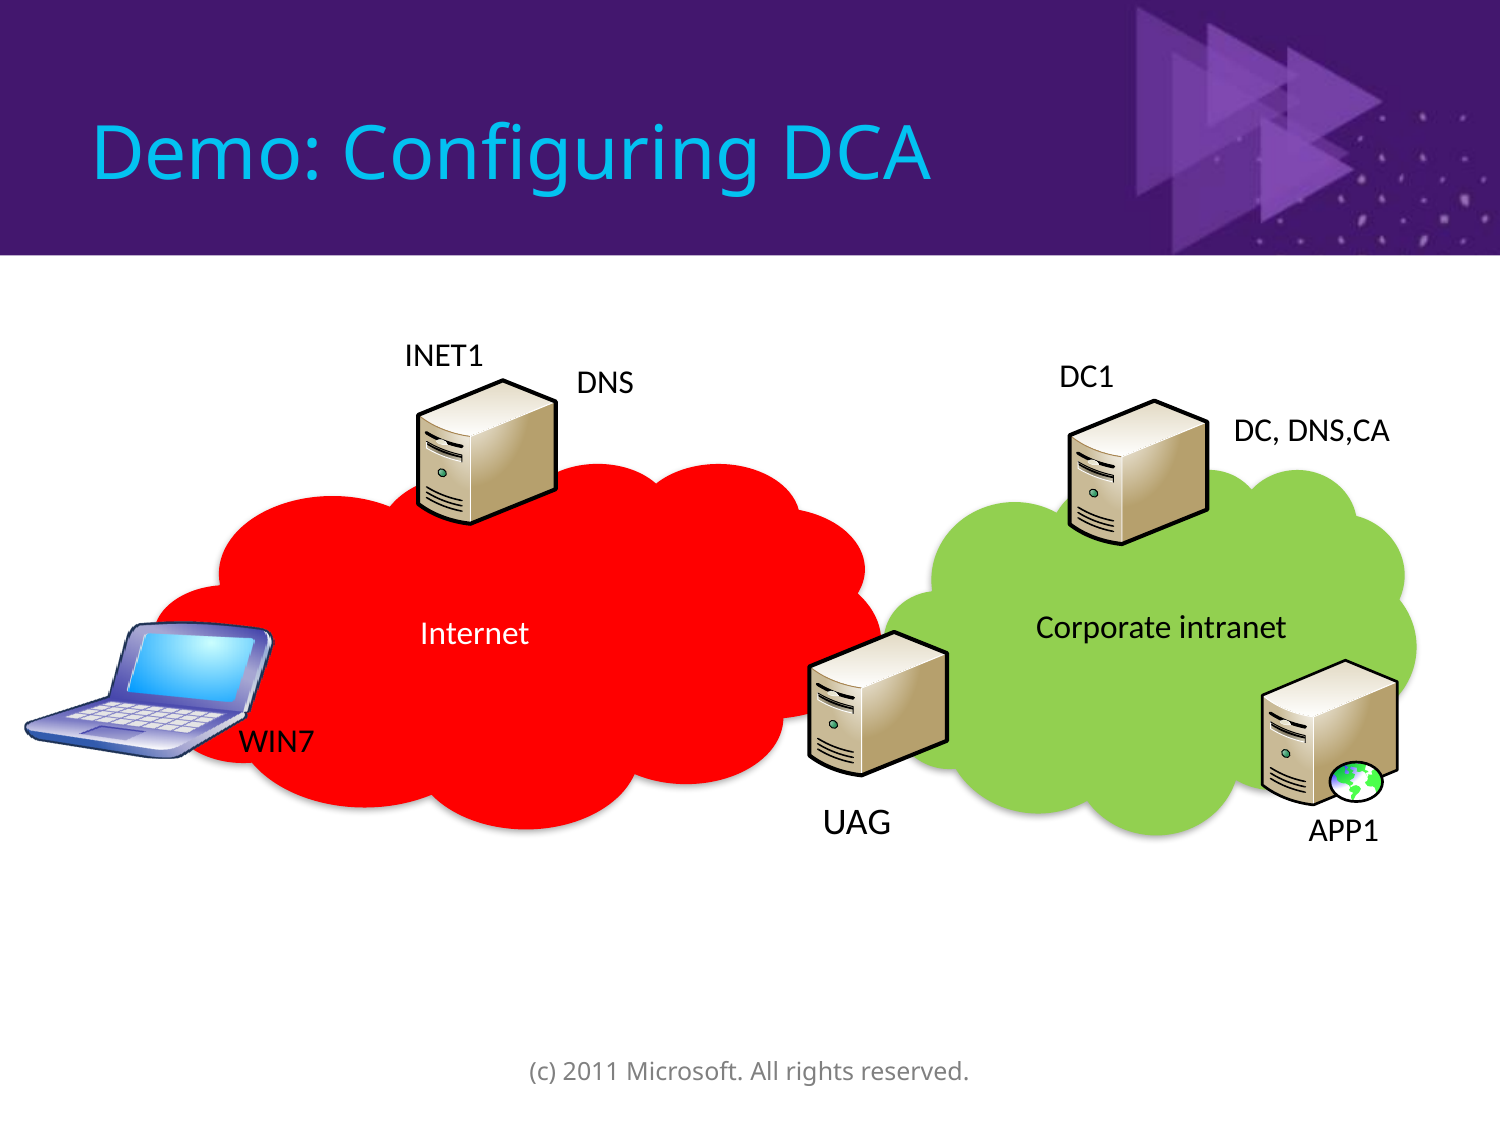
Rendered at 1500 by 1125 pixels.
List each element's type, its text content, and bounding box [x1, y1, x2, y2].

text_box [1257, 656, 1402, 809]
picture [0, 0, 1500, 255]
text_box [1064, 396, 1213, 549]
text_box Internet [405, 604, 545, 659]
footer (c) 2011 Microsoft. All rights reserved. [512, 1042, 988, 1103]
text_box Corporate intranet [1021, 598, 1303, 653]
text_box DC1 [1044, 346, 1130, 402]
text_box WIN7 [273, 711, 330, 767]
text_box DC, DNS,CA [1219, 400, 1406, 456]
text_box INET1 [389, 326, 499, 381]
picture [24, 621, 275, 760]
text_box [886, 469, 1417, 836]
text_box DNS [561, 352, 649, 408]
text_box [804, 627, 953, 780]
text_box APP1 [1293, 817, 1394, 856]
text_box [157, 463, 880, 830]
title Demo: Configuring DCA [75, 56, 1425, 244]
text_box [412, 376, 562, 528]
text_box UAG [807, 789, 907, 850]
